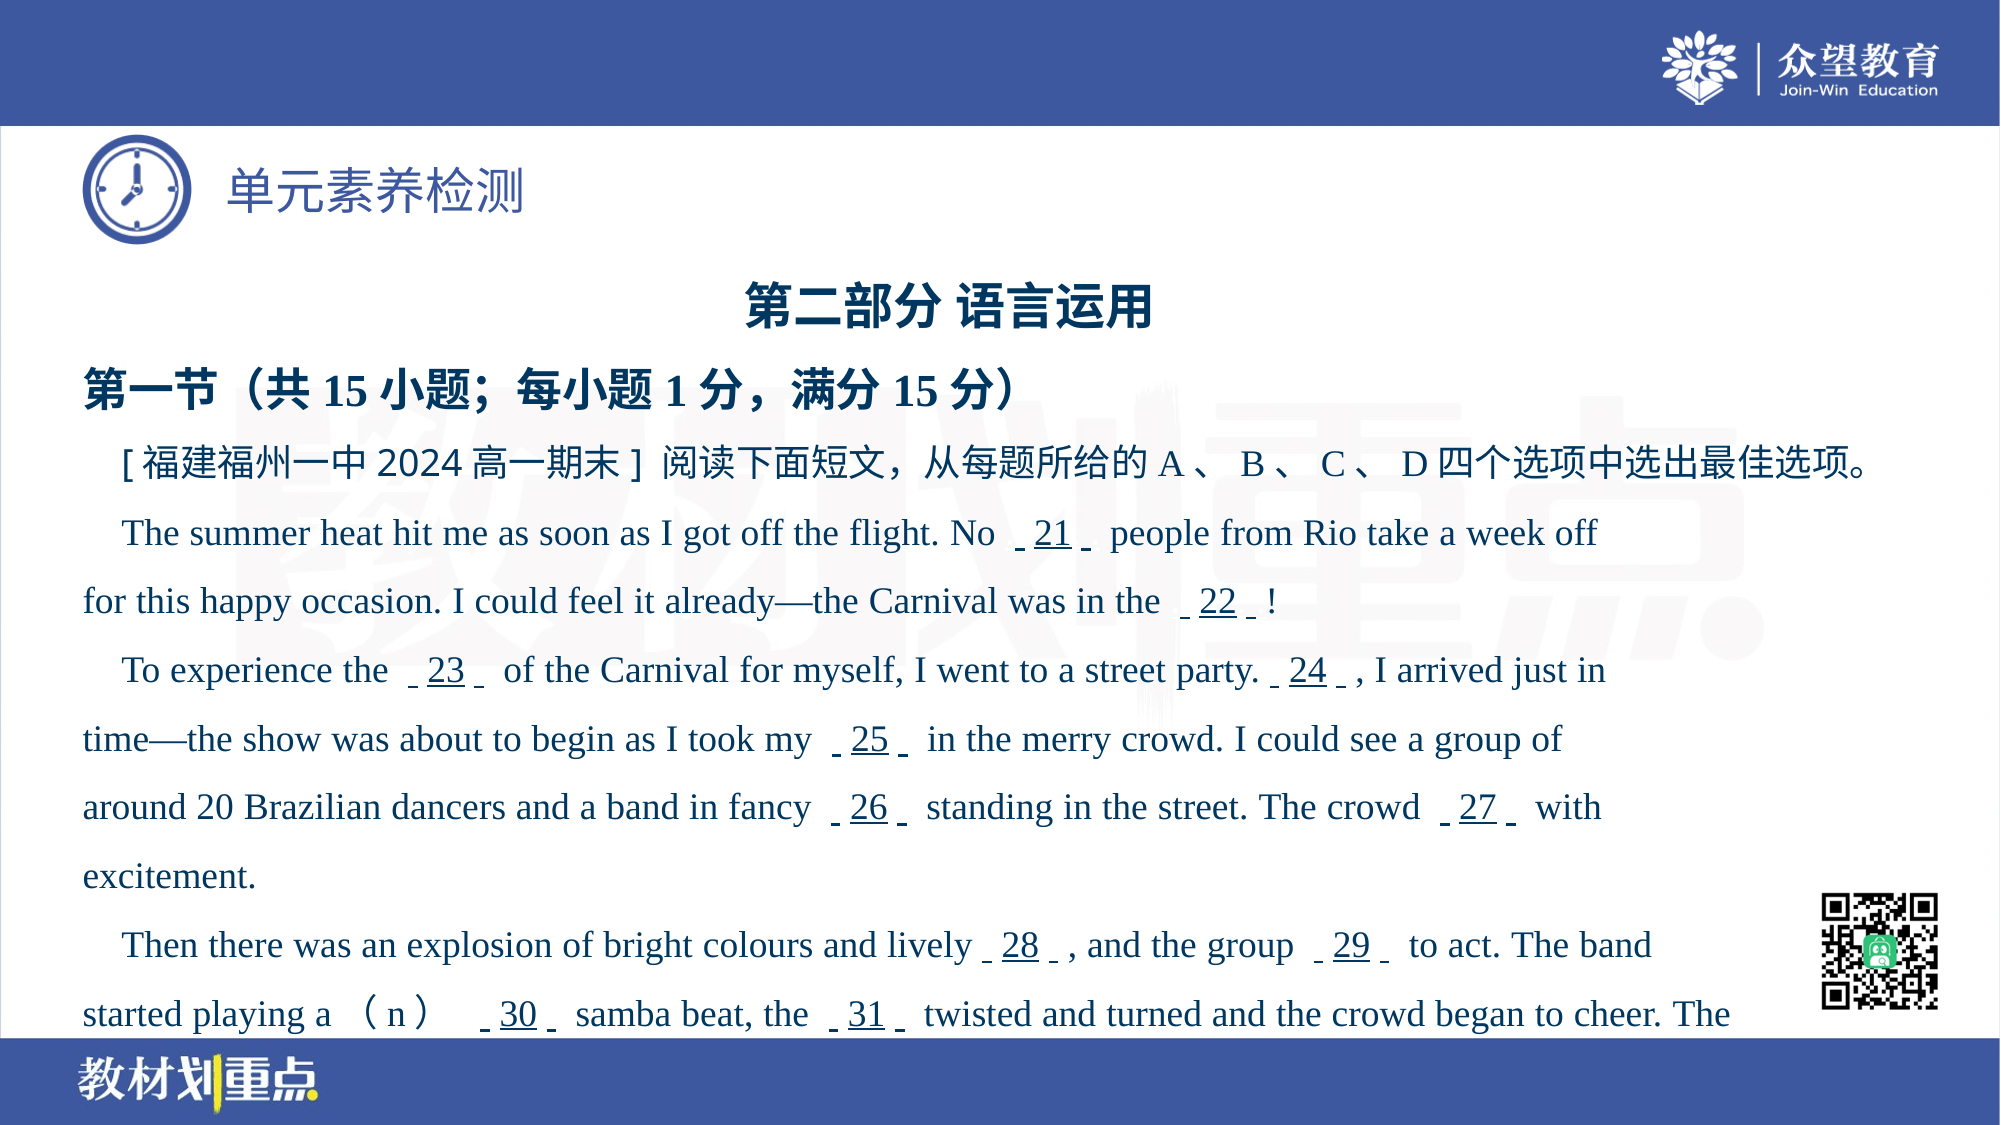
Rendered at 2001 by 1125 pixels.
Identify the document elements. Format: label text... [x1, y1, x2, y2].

text_box 第二部分 语言运用 [82, 247, 1817, 328]
text_box 第一节（共15小题；每小题1分，满分15分） [82, 334, 1817, 408]
picture [0, 0, 2000, 1125]
text_box [福建福州一中2024高一期末] 阅读下面短文，从每题所给的A、B、C、D四个选项中选出最佳选项。 The summer heat hit me as soon as I got off the flight. No . .21. . people from Rio take a week off for this happy occasion. I could feel it already—the Carnival was in the . .22. .! To experience the . .23. . of the Carnival for myself, I went to a street party.. .24. ., I arrived just in time—the show was about to begin as I took my . .25. . in the merry crowd. I could see a group of around 20 Brazilian dancers and a band in fancy . .26. . standing in the street. The crowd . .27. . with excitement. Then there was an explosion of bright colours and lively. .28. ., and the group . .29. . to act. The band started playing a（n） . .30. . samba beat, the . .31. . twisted and turned and the crowd began to cheer. The [82, 414, 1817, 1034]
